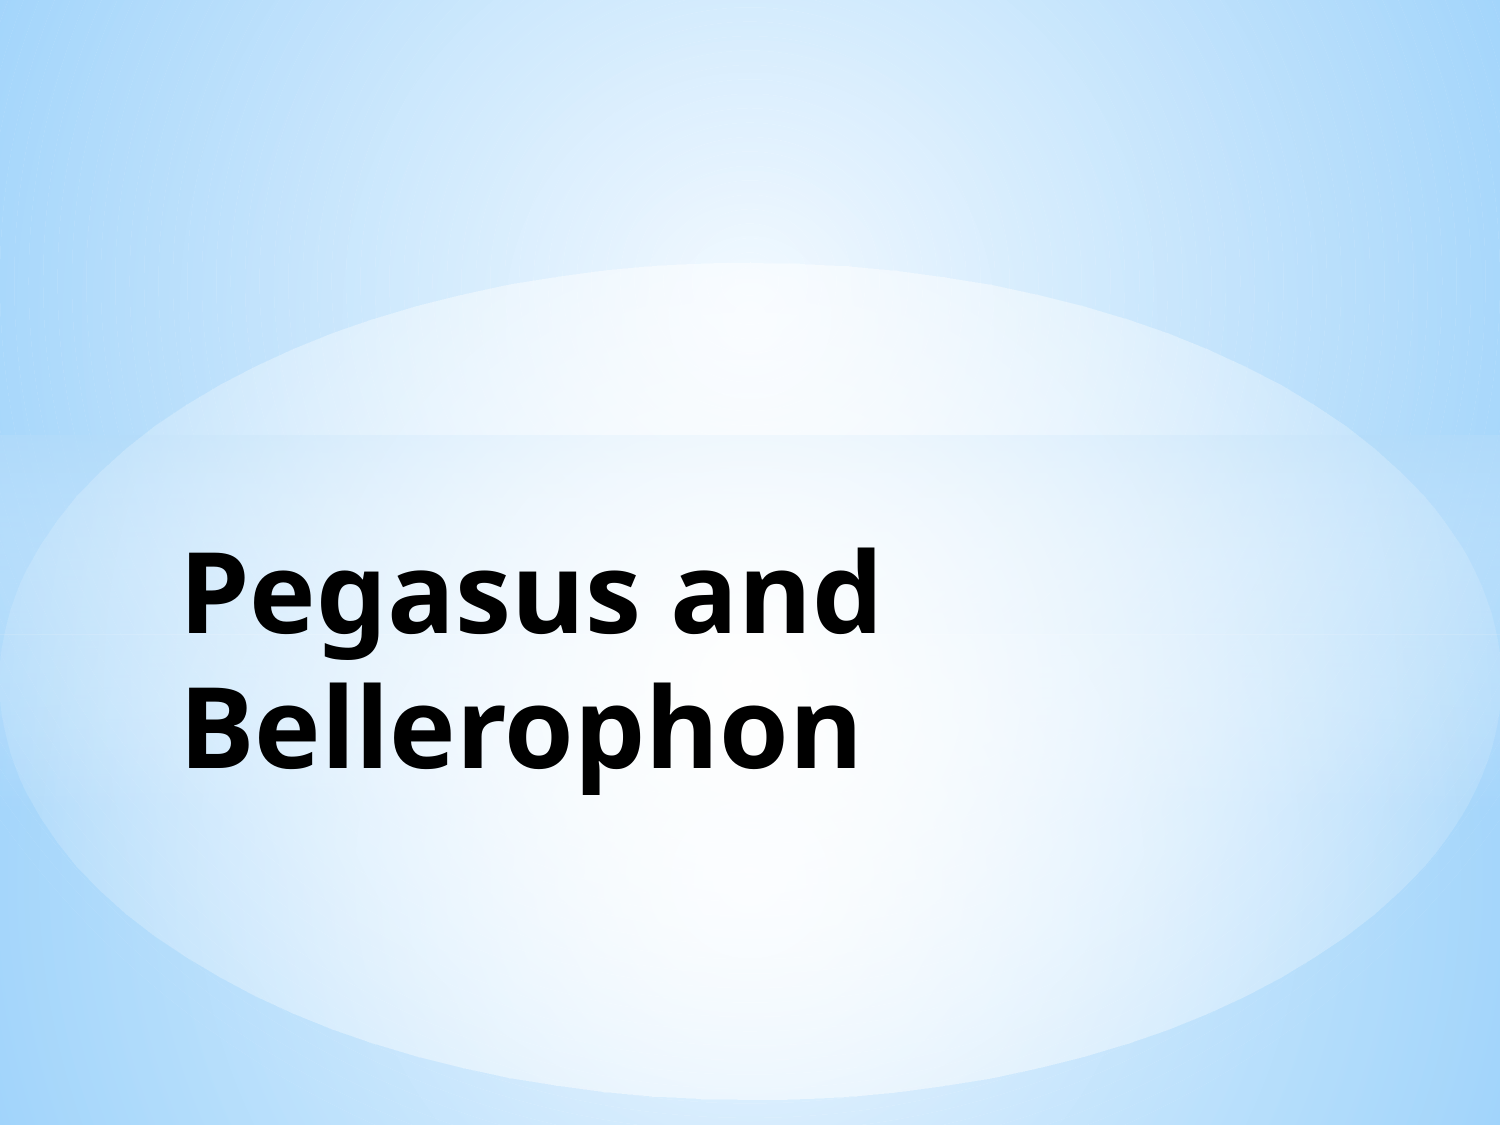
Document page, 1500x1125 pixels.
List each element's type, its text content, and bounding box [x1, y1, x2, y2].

title Pegasus and Bellerophon [134, 513, 1312, 808]
